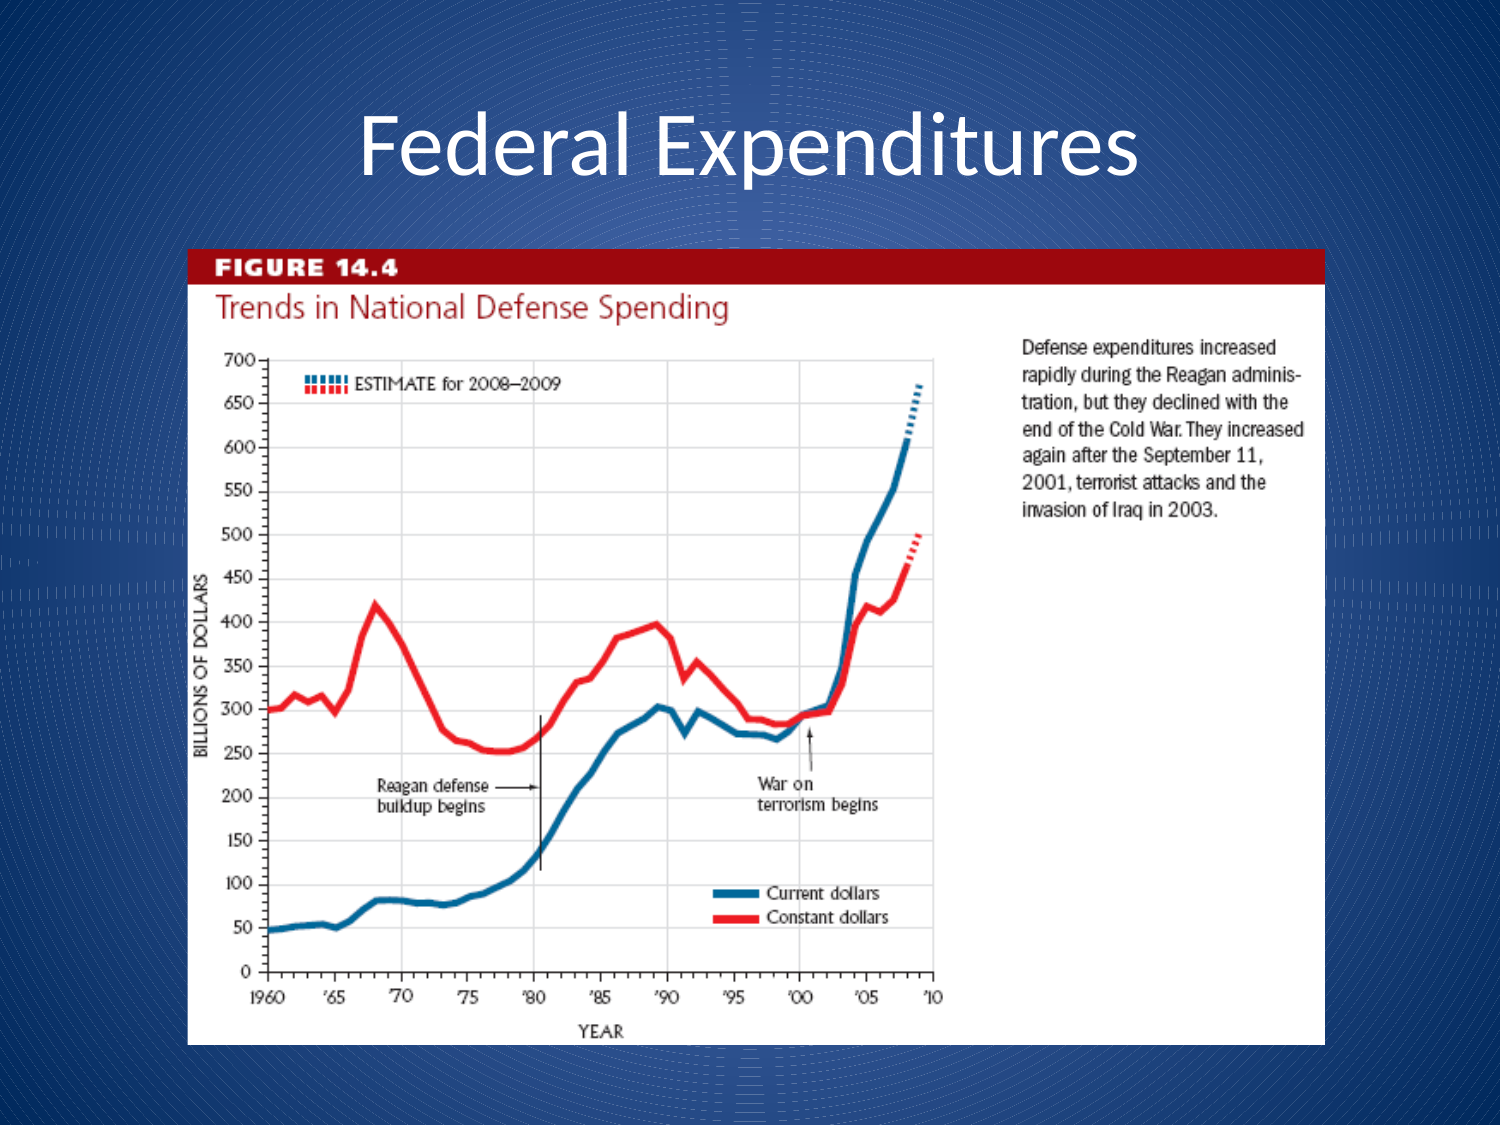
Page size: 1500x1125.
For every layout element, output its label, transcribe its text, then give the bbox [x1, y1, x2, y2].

title Federal Expenditures [75, 45, 1425, 233]
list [187, 249, 1326, 1045]
